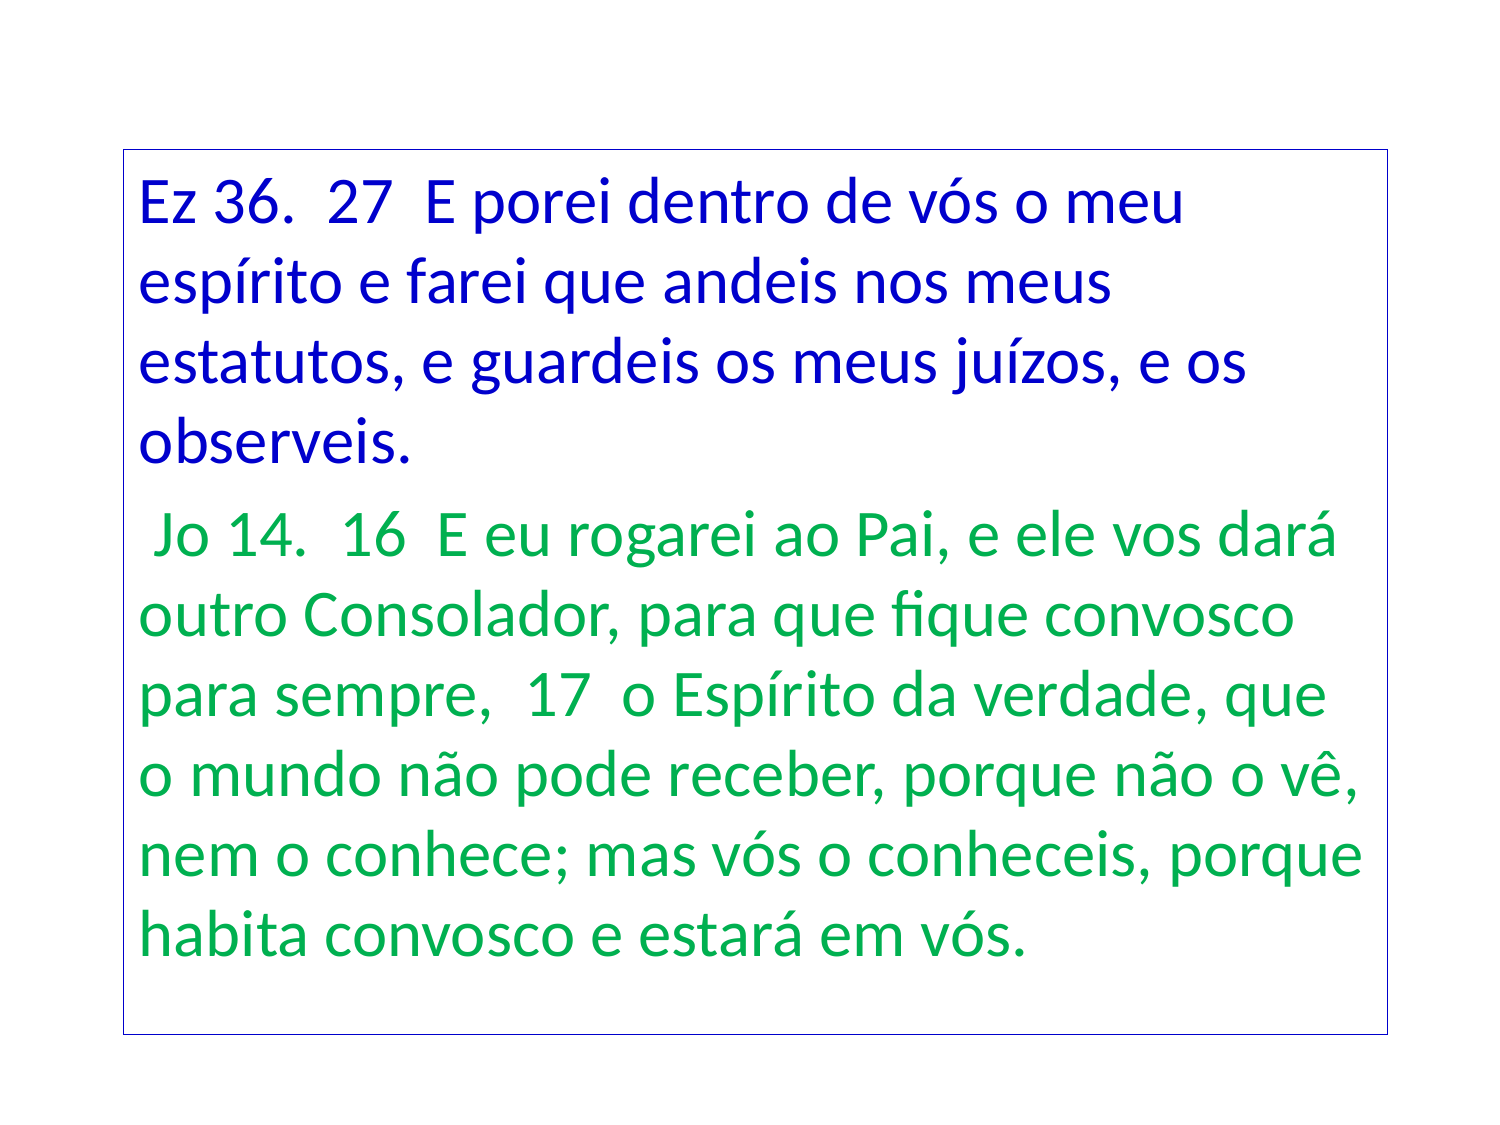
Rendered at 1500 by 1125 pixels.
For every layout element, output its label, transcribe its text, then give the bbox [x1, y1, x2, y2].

list Ez 36. 27 E porei dentro de vós o meu espírito e farei que andeis nos meus estatutos, e guardeis os meus juízos, e os observeis. Jo 14. 16 E eu rogarei ao Pai, e ele vos dará outro Consolador, para que fique convosco para sempre, 17 o Espírito da verdade, que o mundo não pode receber, porque não o vê, nem o conhece; mas vós o conheceis, porque habita convosco e estará em vós. [123, 149, 1388, 1035]
